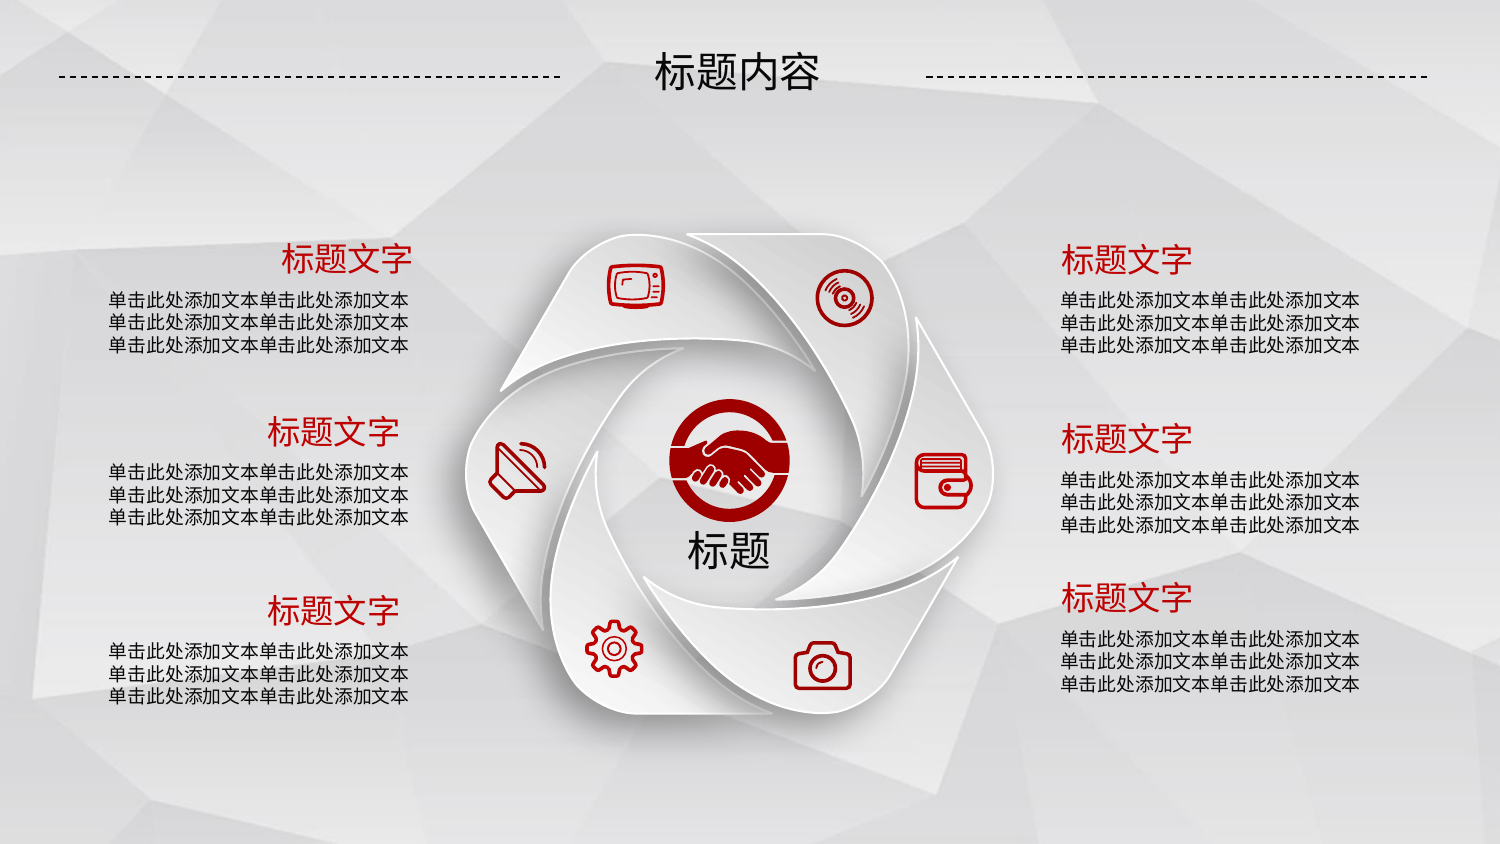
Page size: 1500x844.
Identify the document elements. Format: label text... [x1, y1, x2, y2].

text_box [1060, 239, 1376, 365]
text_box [108, 410, 425, 537]
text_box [1060, 577, 1376, 704]
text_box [1060, 418, 1376, 545]
picture [0, 0, 1500, 844]
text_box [108, 590, 425, 716]
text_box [463, 234, 996, 714]
text_box 标题内容 [608, 38, 868, 104]
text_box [108, 238, 425, 365]
